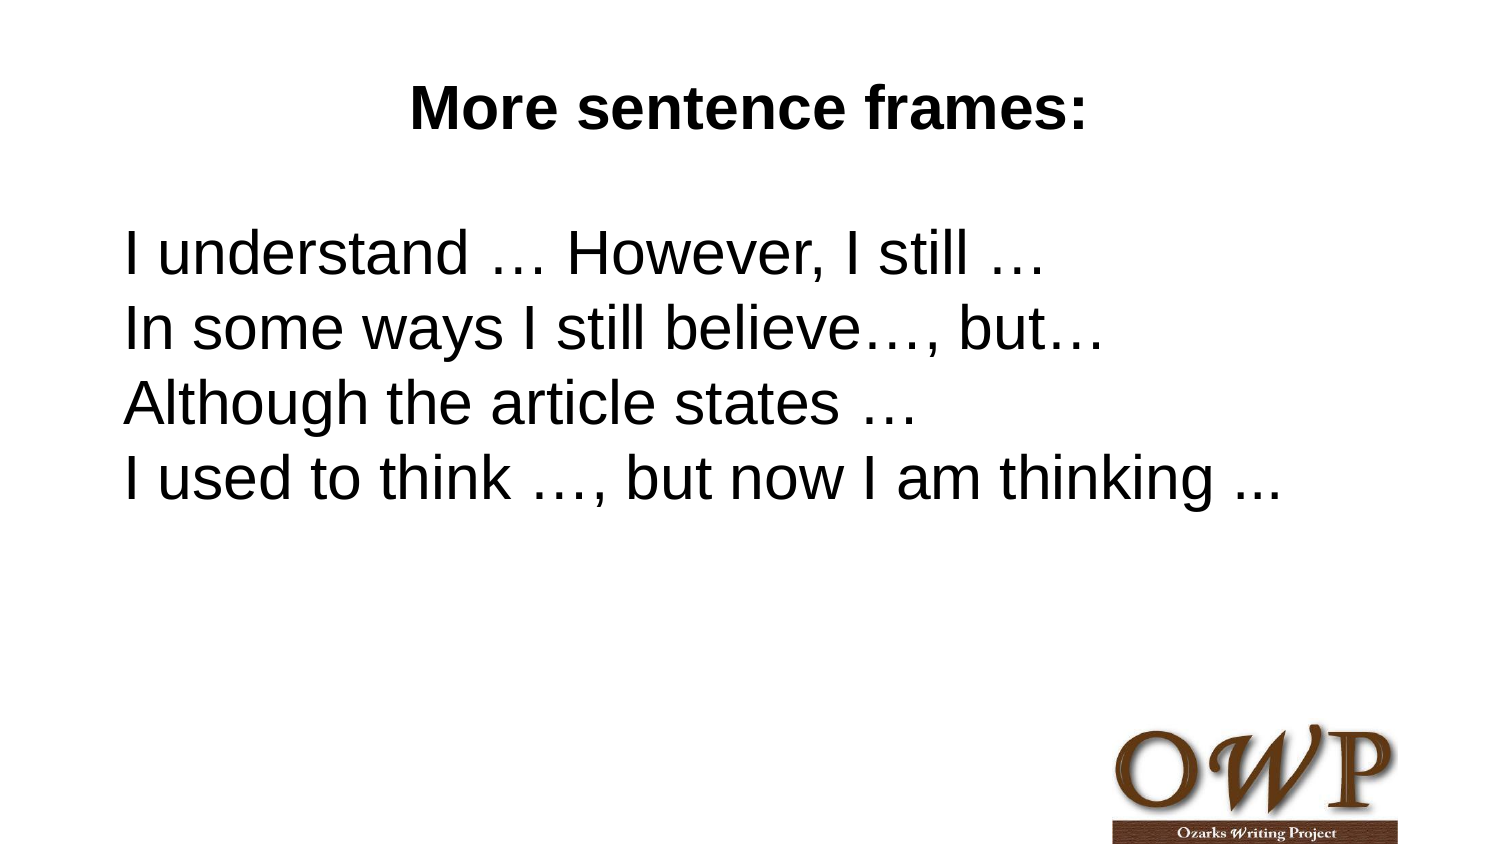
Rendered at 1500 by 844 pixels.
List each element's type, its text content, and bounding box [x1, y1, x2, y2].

picture [1112, 717, 1399, 844]
title More sentence frames: [75, 33, 1425, 175]
list I understand … However, I still … In some ways I still believe…, but… Although the article states … I used to think …, but now I am thinking ... [75, 196, 1425, 754]
